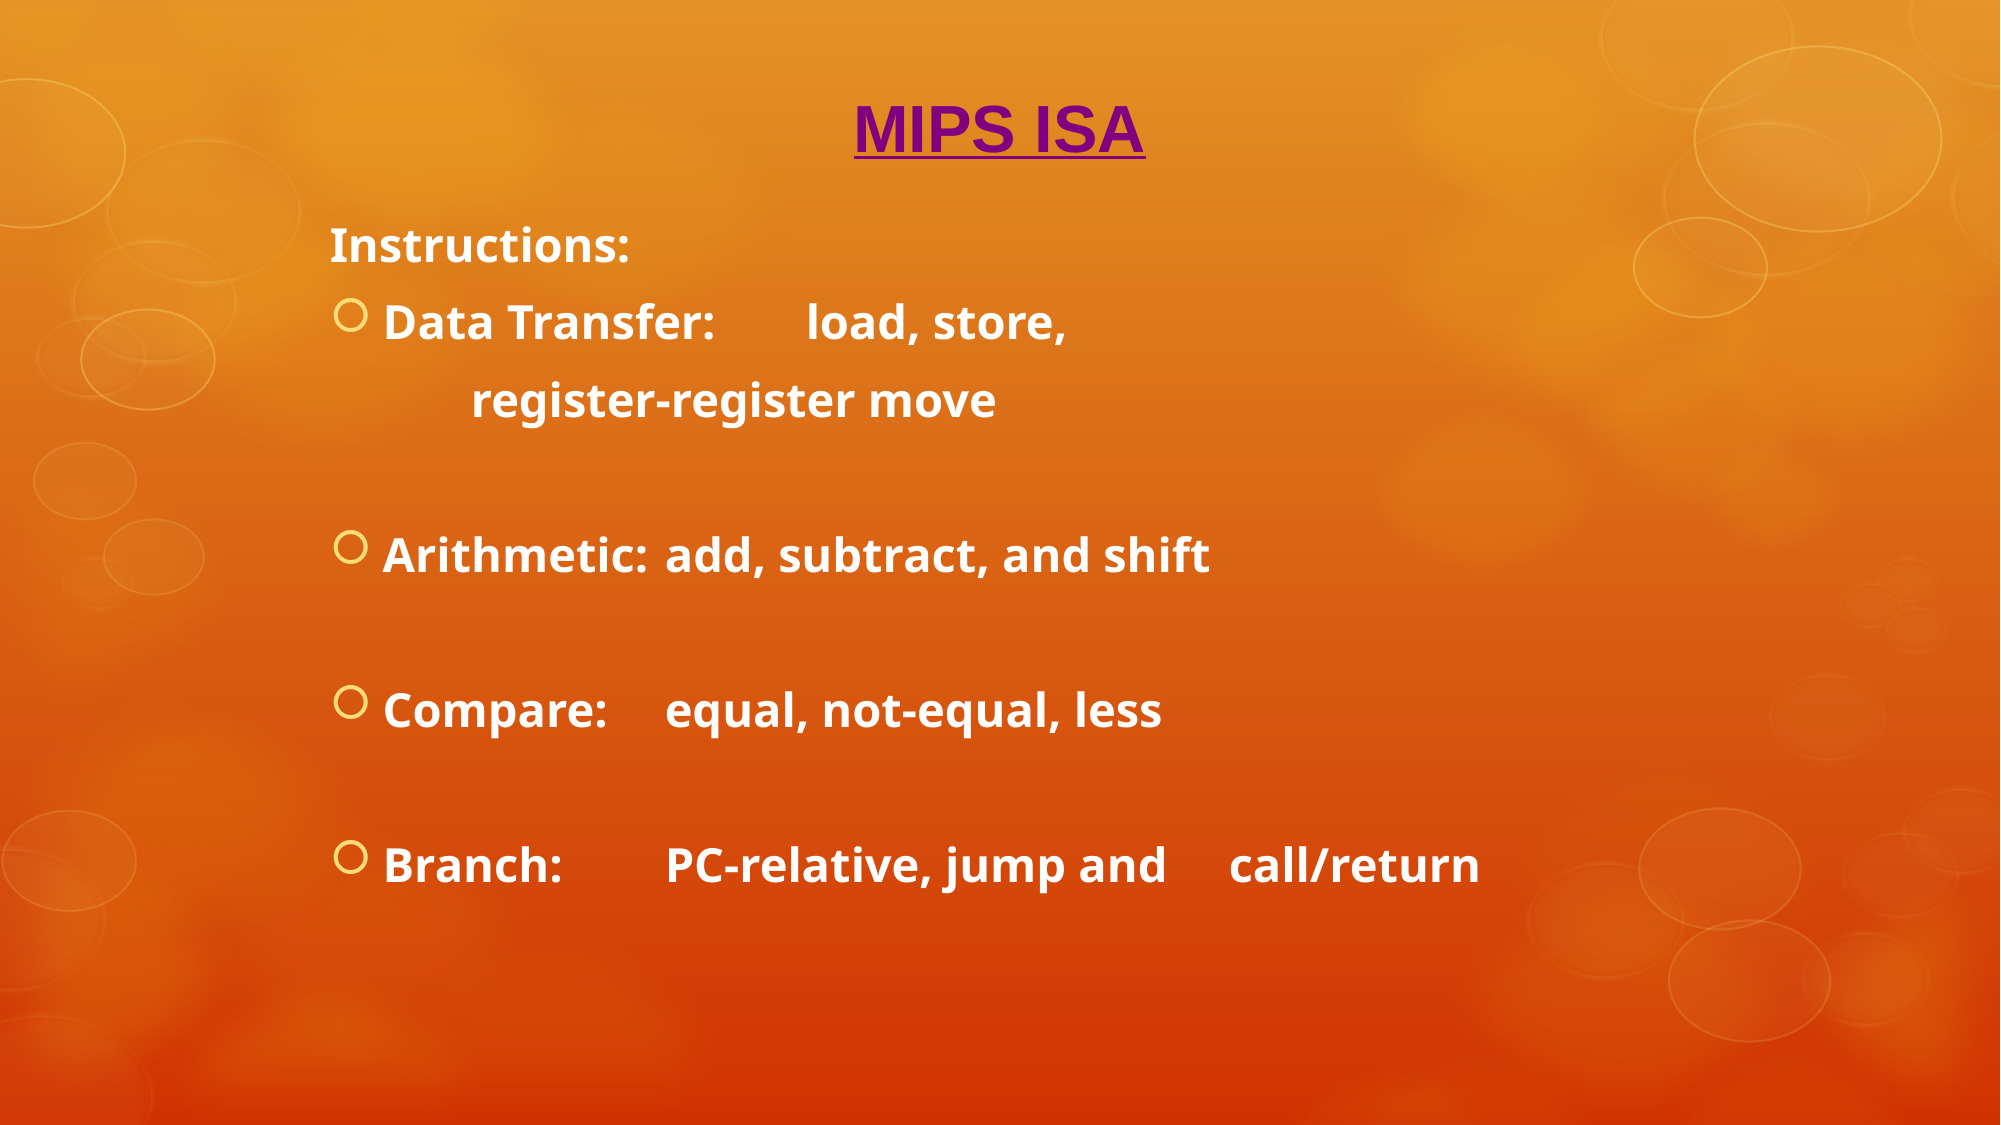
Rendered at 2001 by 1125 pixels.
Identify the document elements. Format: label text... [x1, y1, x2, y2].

list Instructions: Data Transfer: load, store, register-register move Arithmetic: add, subtract, and shift Compare: equal, not-equal, less Branch: PC-relative, jump and call/return [314, 208, 1721, 1024]
text_box MIPS ISA [249, 78, 1750, 173]
